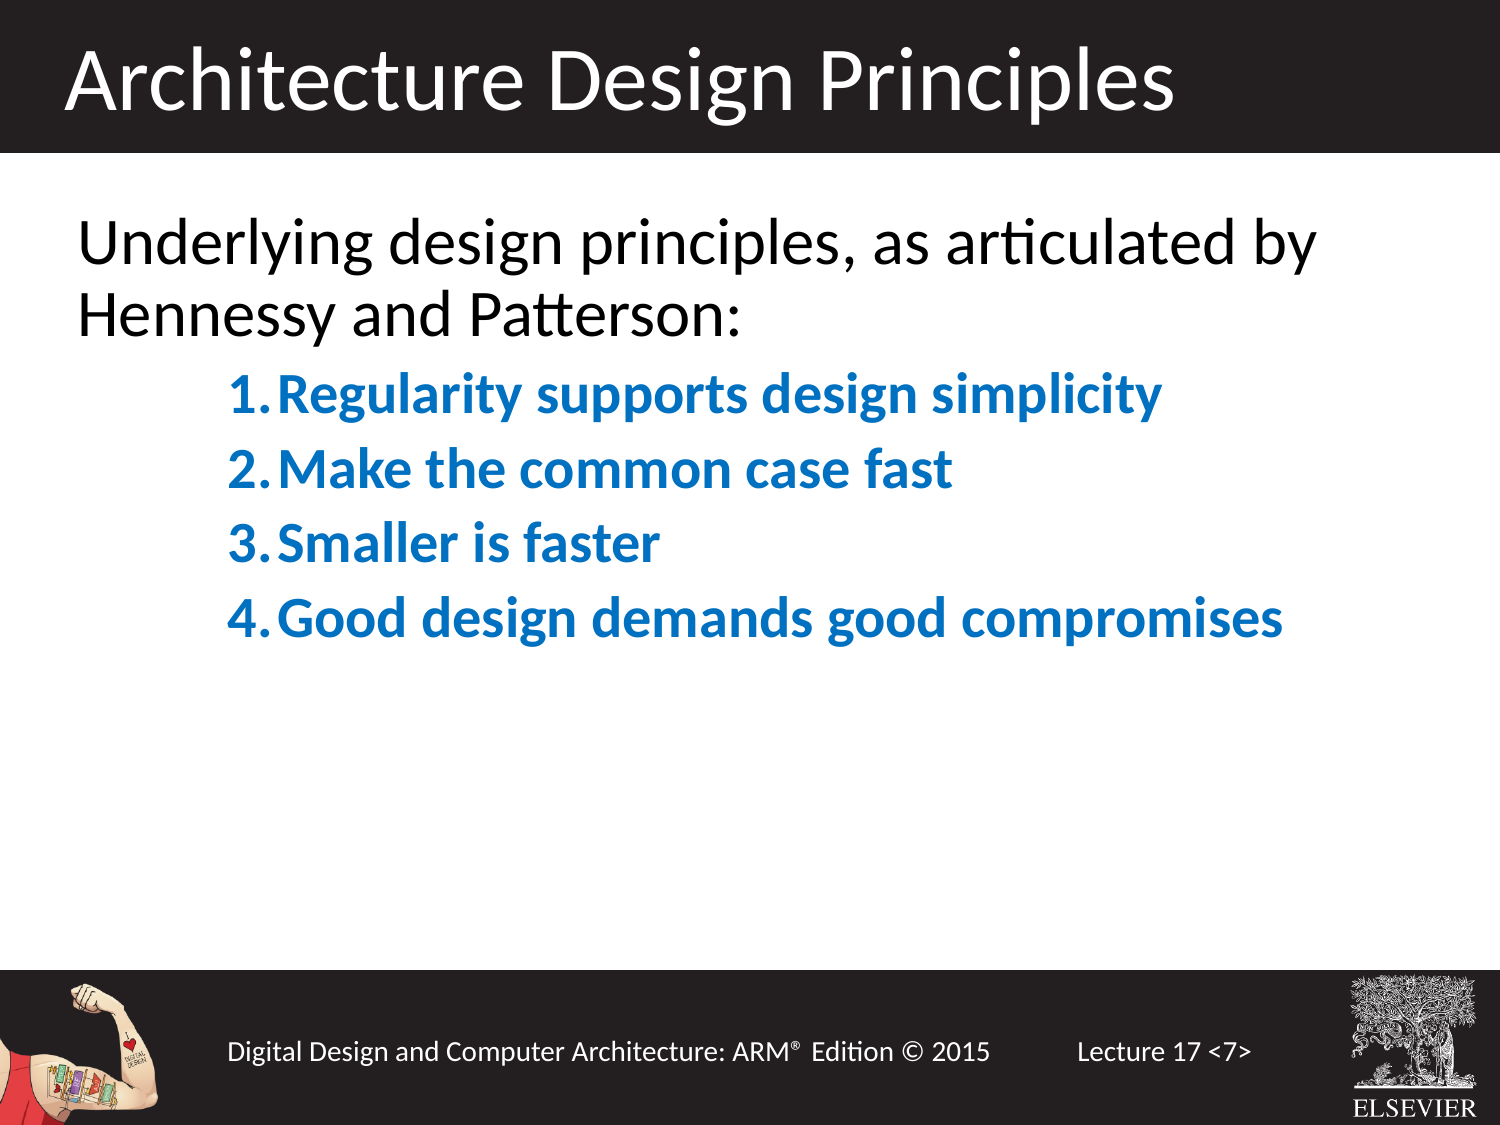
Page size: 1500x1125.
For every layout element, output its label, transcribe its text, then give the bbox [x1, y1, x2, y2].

text_box Architecture Design Principles [49, 11, 1488, 136]
picture [0, 979, 163, 1125]
picture [1350, 974, 1477, 1117]
list Underlying design principles, as articulated by Hennessy and Patterson: Regularity supports design simplicity Make the common case fast Smaller is faster Good design demands good compromises [62, 200, 1350, 1013]
